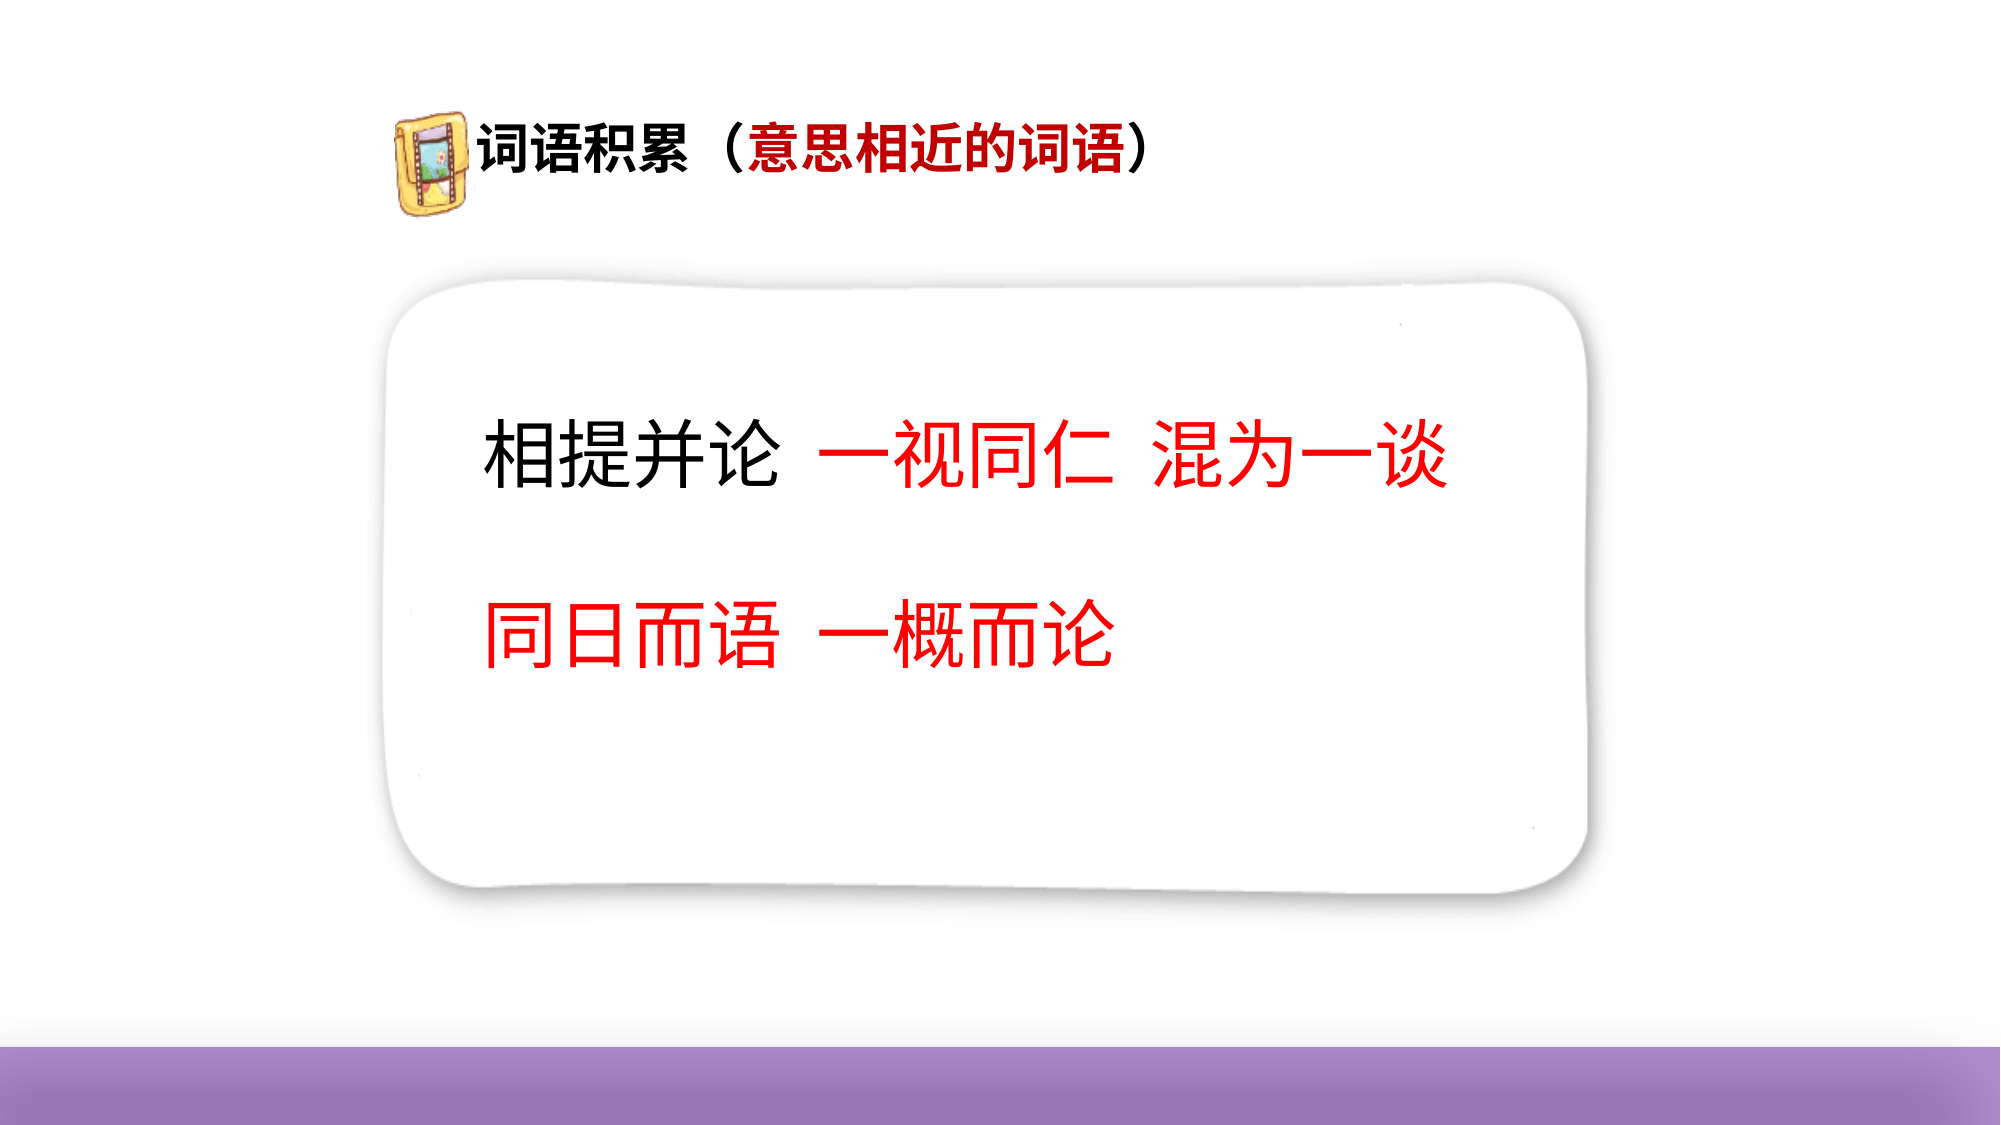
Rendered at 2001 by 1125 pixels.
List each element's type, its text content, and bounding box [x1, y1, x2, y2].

text_box 词语积累（意思相近的词语） [469, 106, 1364, 187]
picture [394, 101, 469, 220]
picture [367, 251, 1644, 940]
